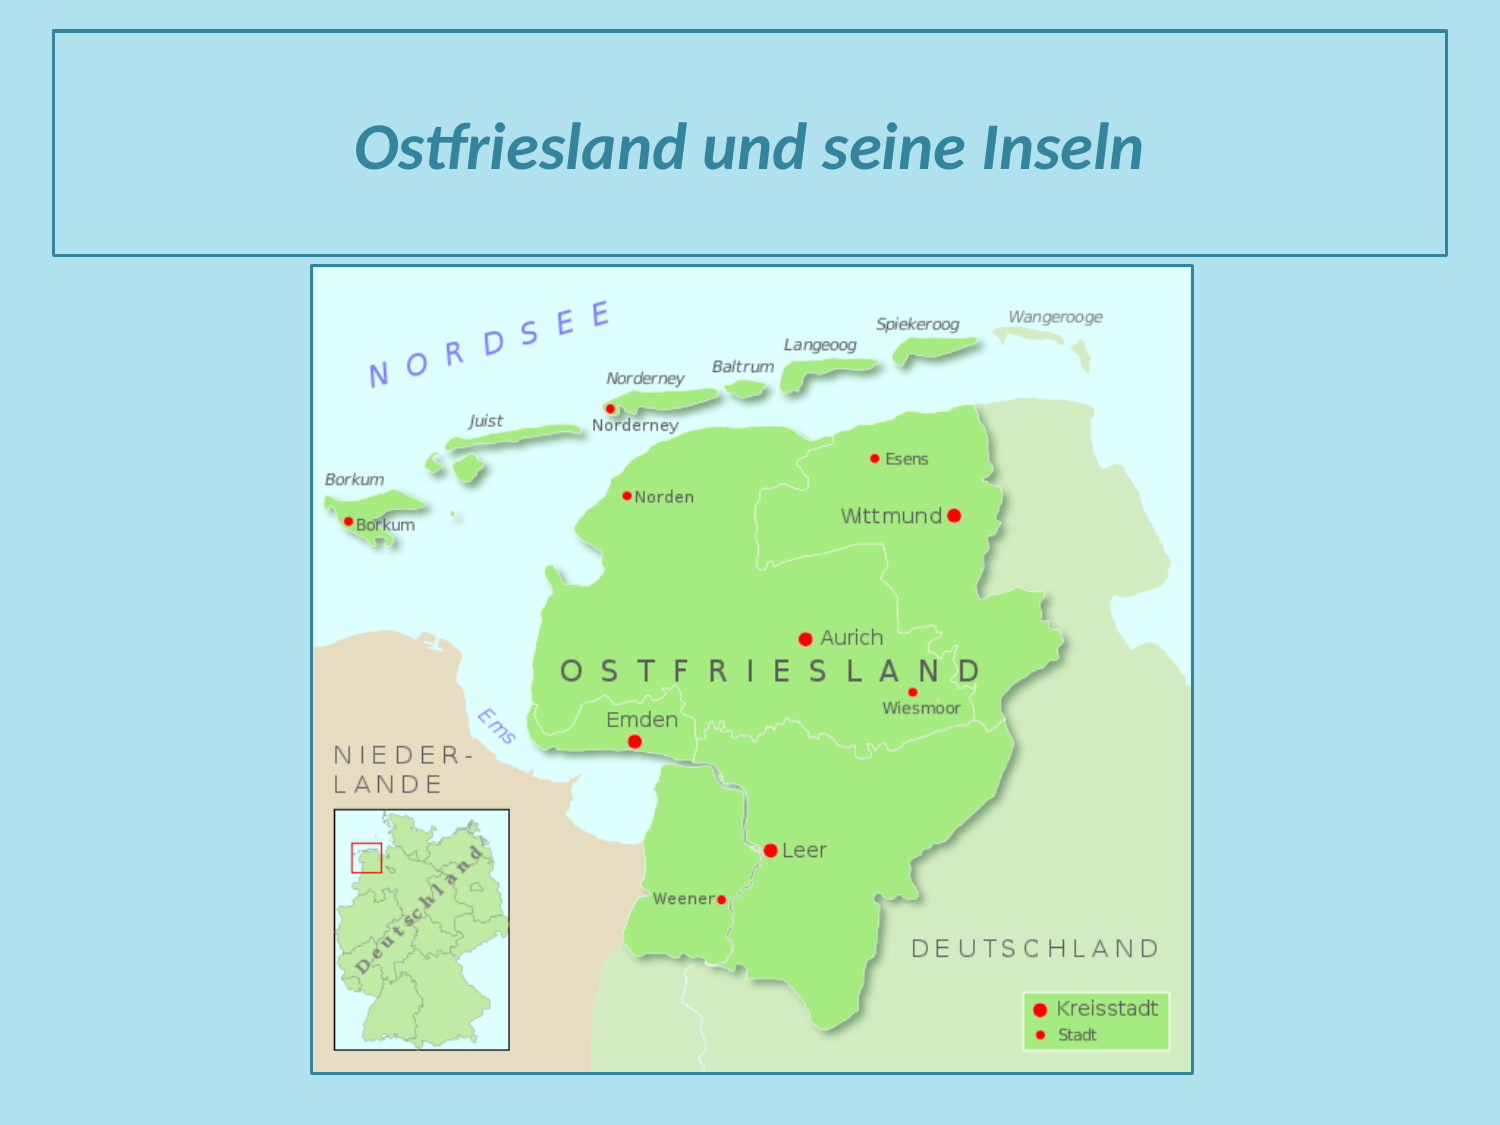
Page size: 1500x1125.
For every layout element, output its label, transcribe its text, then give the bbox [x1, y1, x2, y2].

picture [312, 266, 1192, 1073]
title Ostfriesland und seine Inseln [53, 30, 1447, 256]
